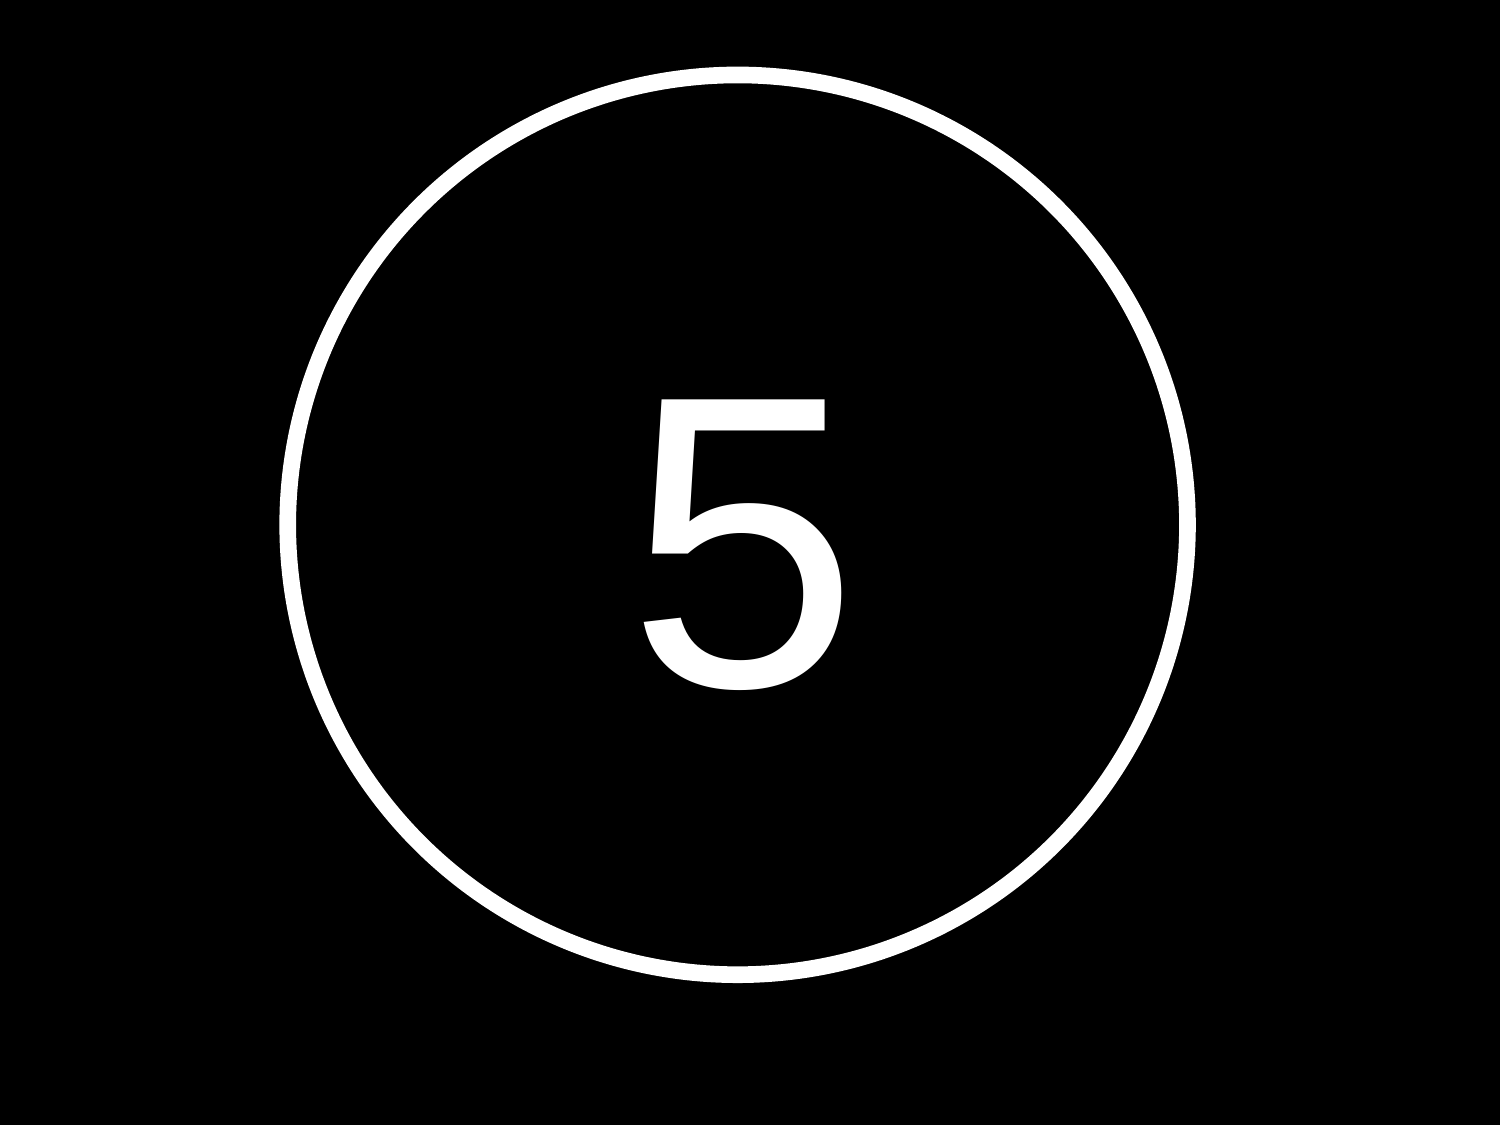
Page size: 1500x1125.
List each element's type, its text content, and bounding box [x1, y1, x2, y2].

text_box [287, 74, 1188, 975]
text_box 5 [613, 262, 875, 778]
